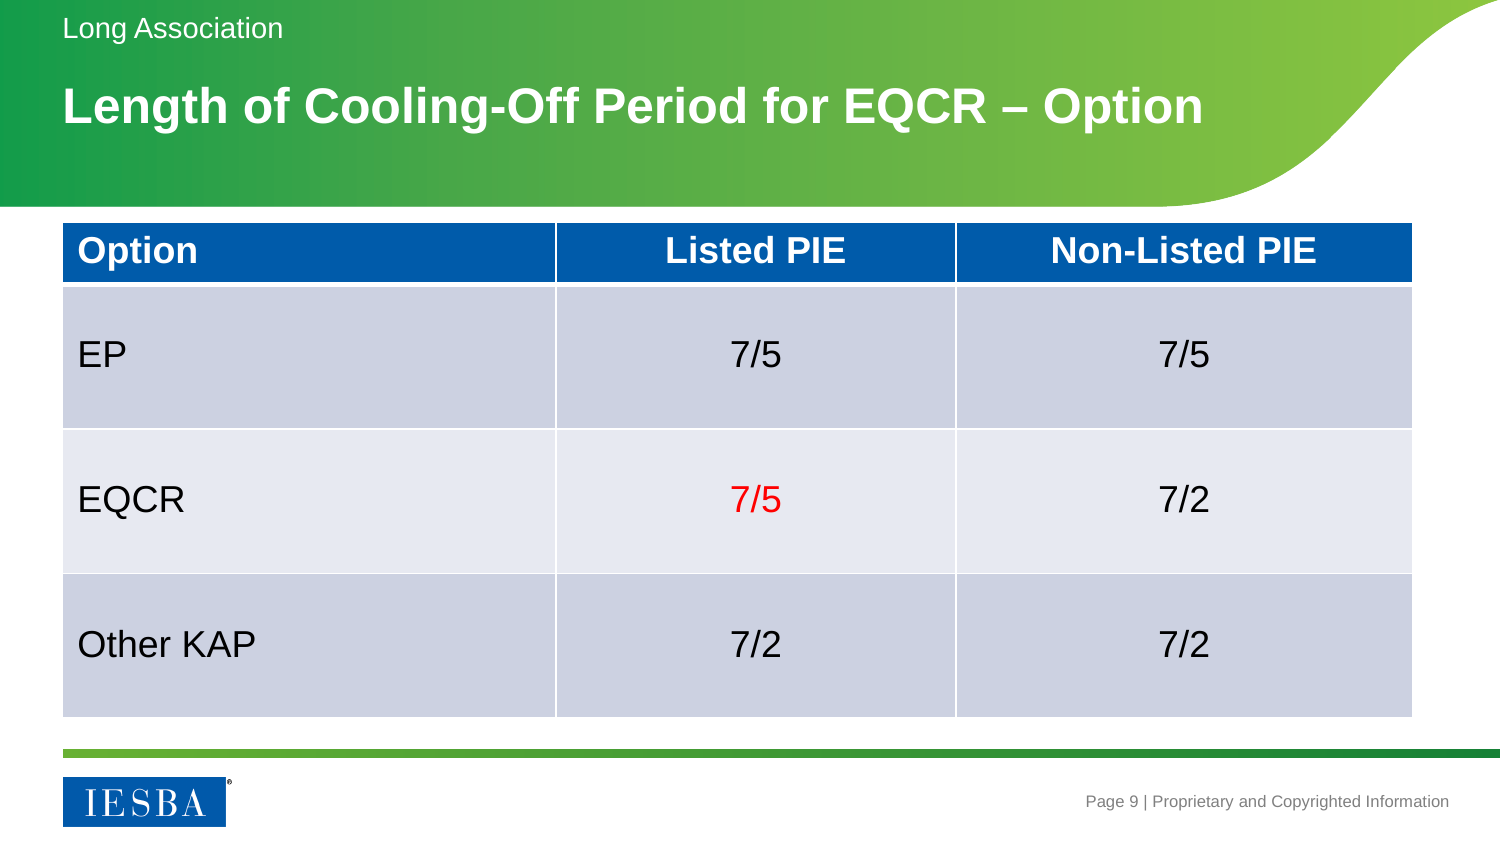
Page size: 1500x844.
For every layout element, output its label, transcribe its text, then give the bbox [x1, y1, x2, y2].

picture [0, 0, 1500, 207]
table_cell EP [63, 287, 555, 428]
table_cell Other KAP [63, 574, 555, 717]
table_cell 7/2 [957, 574, 1412, 717]
table_cell 7/5 [957, 287, 1412, 428]
table_cell 7/2 [557, 574, 955, 717]
table_cell 7/5 [557, 430, 955, 573]
table_header Option [63, 223, 555, 282]
table_header Non-Listed PIE [957, 223, 1412, 282]
table_cell EQCR [63, 430, 555, 573]
subtitle Long Association [62, 9, 500, 38]
table_header Listed PIE [557, 223, 955, 282]
title Length of Cooling-Off Period for EQCR – Option [62, 59, 1288, 147]
table_cell 7/2 [957, 430, 1412, 573]
picture [63, 777, 232, 827]
table_cell 7/5 [557, 287, 955, 428]
